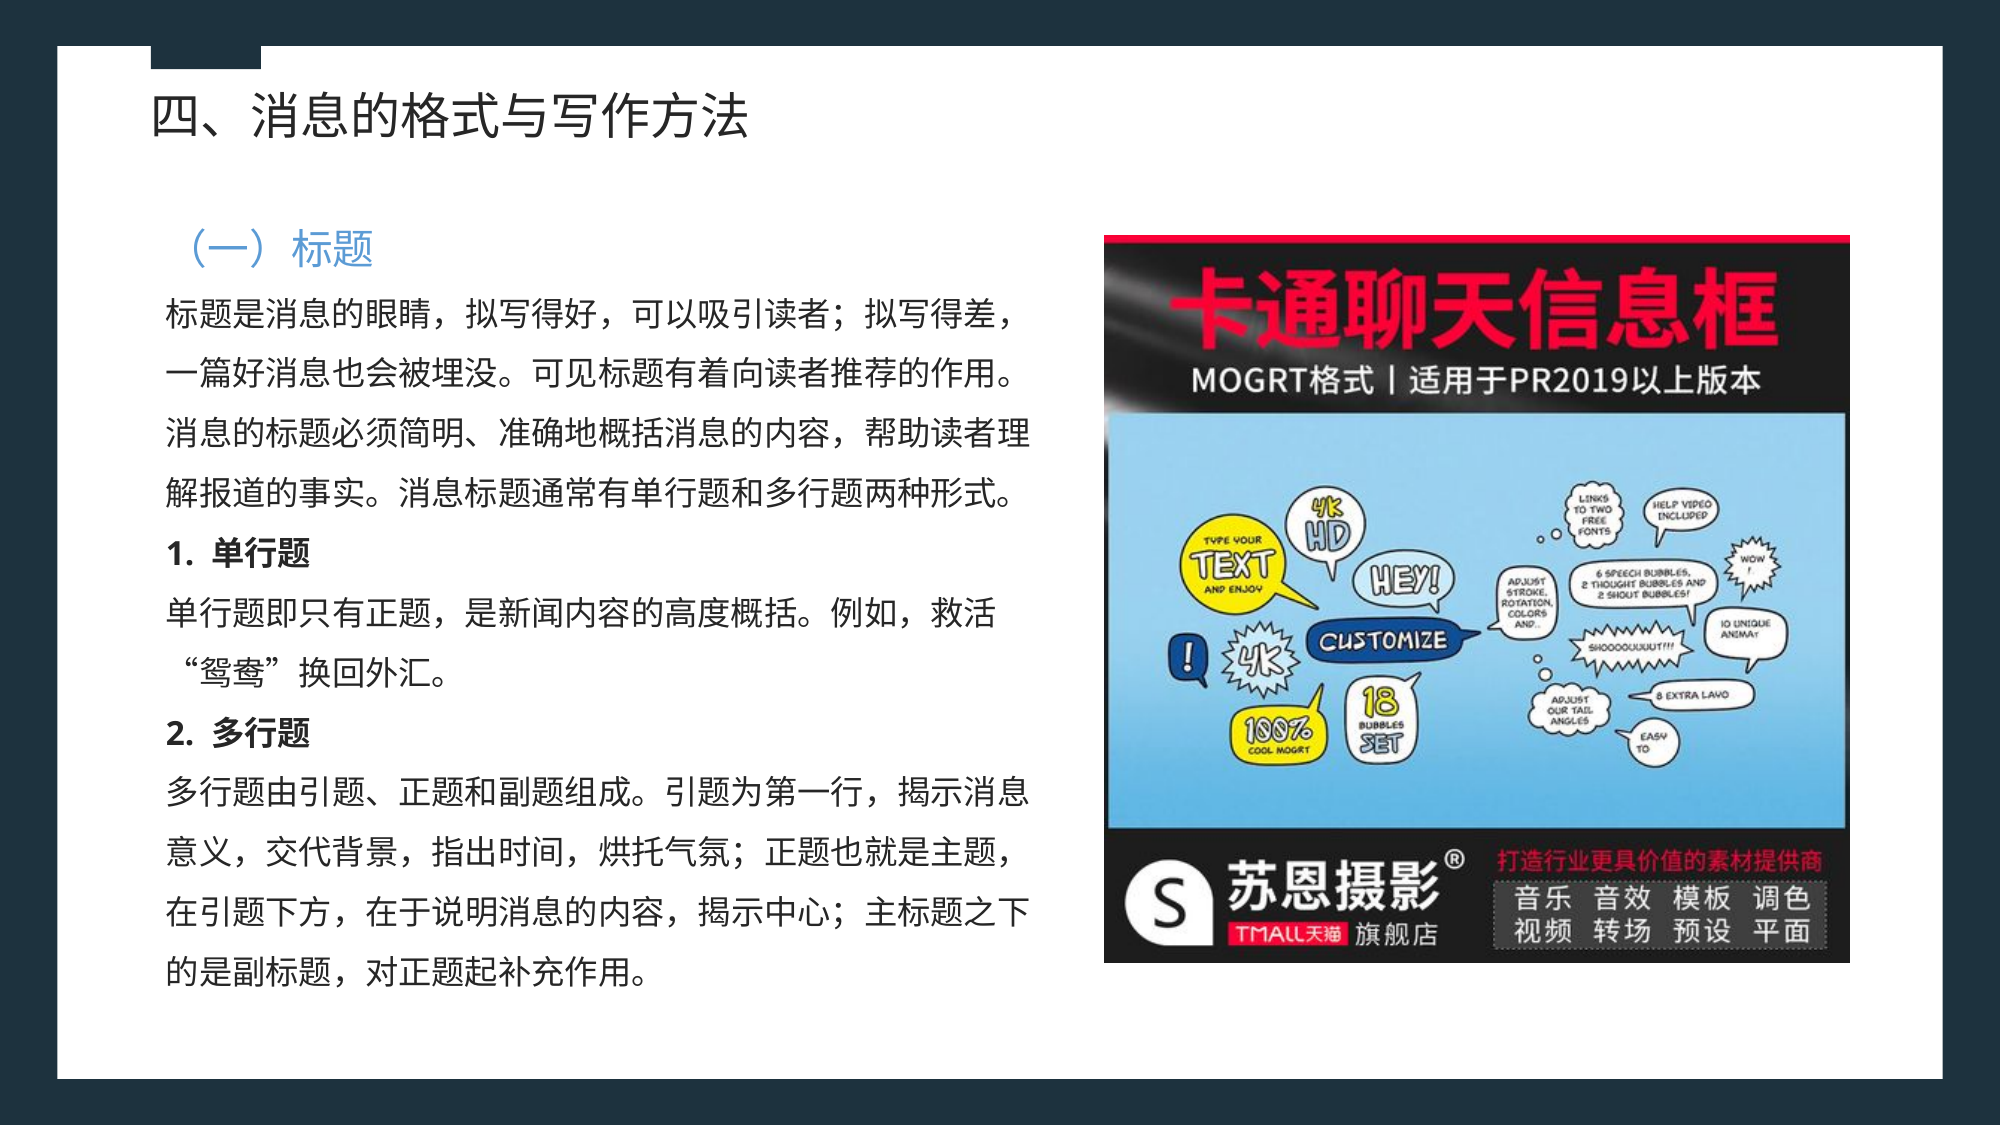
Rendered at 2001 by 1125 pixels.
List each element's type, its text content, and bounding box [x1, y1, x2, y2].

text_box （一）标题 标题是消息的眼睛，拟写得好，可以吸引读者；拟写得差，一篇好消息也会被埋没。可见标题有着向读者推荐的作用。 消息的标题必须简明、准确地概括消息的内容，帮助读者理解报道的事实。消息标题通常有单行题和多行题两种形式。 1. 单行题 单行题即只有正题，是新闻内容的高度概括。例如，救活“鸳鸯”换回外汇。 2. 多行题 多行题由引题、正题和副题组成。引题为第一行，揭示消息意义，交代背景，指出时间，烘托气氛；正题也就是主题，在引题下方，在于说明消息的内容，揭示中心；主标题之下的是副标题，对正题起补充作用。 [151, 190, 1060, 999]
text_box 四、消息的格式与写作方法 [150, 77, 846, 152]
picture [1104, 235, 1850, 963]
